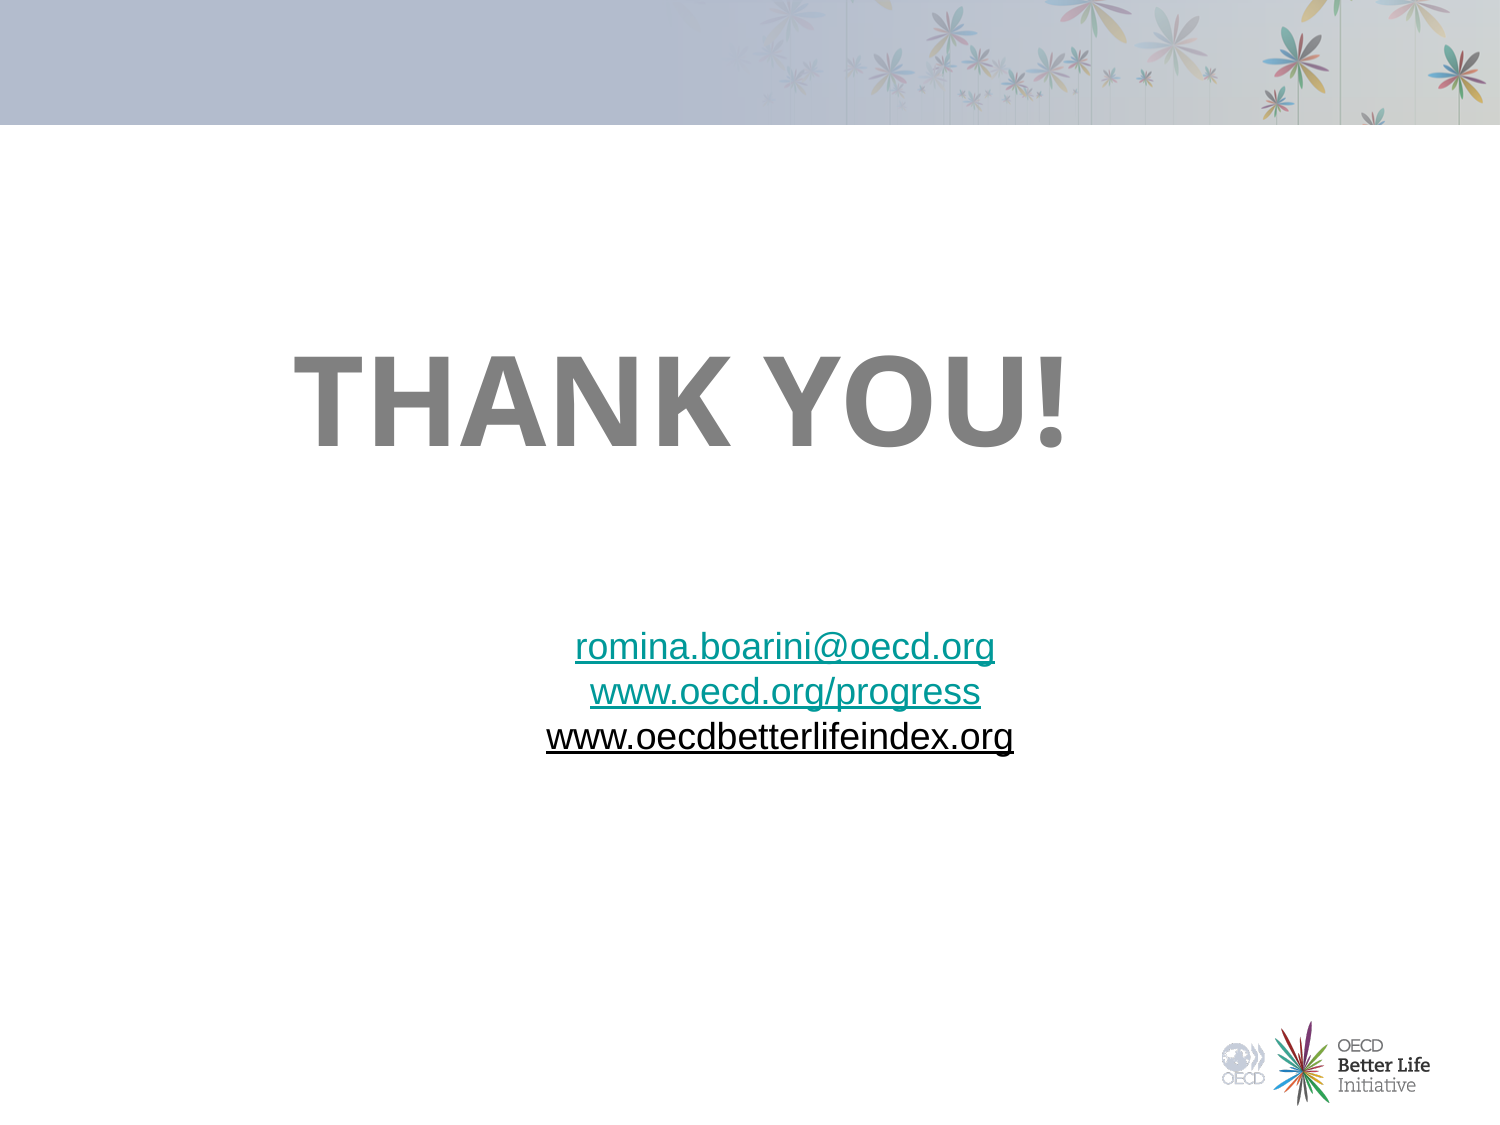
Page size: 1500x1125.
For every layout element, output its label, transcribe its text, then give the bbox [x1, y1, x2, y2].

text_box THANK YOU! romina.boarini@oecd.org www.oecd.org/progress www.oecdbetterlifeindex.org [277, 314, 1294, 765]
picture [0, 0, 1500, 125]
picture [1222, 1021, 1430, 1106]
